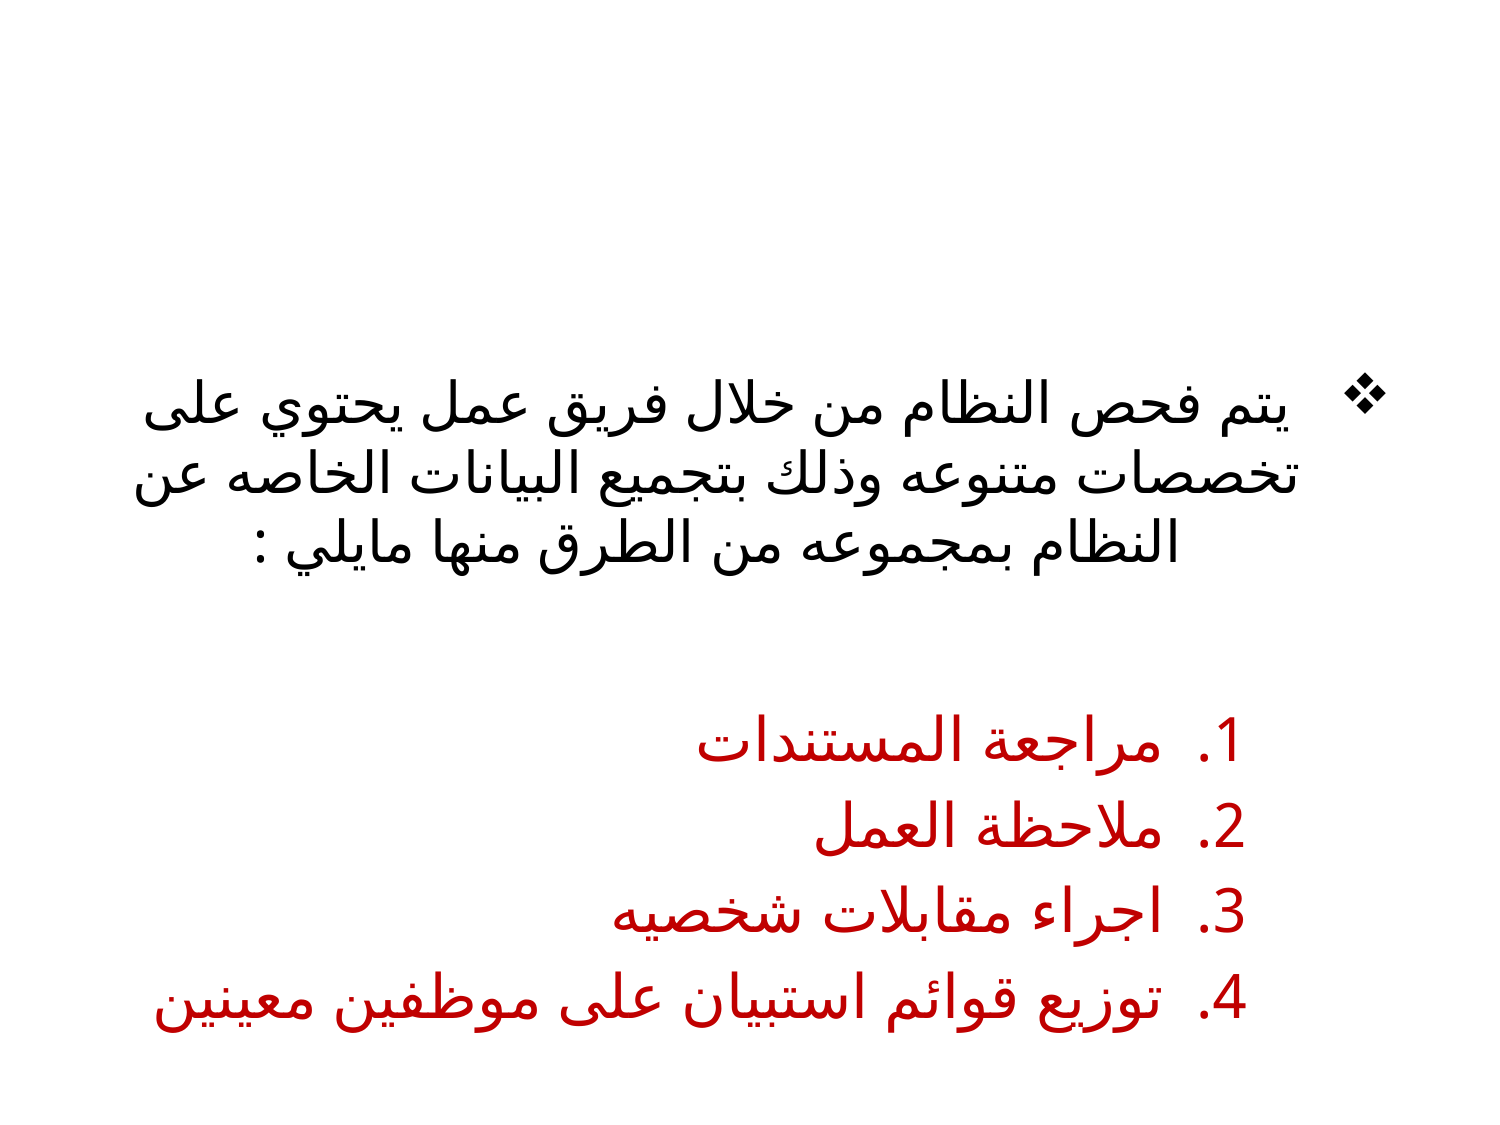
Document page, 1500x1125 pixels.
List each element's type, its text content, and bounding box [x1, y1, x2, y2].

subtitle مراجعة المستندات ملاحظة العمل اجراء مقابلات شخصيه توزيع قوائم استبيان على موظفين معينين [123, 692, 1258, 1083]
title يتم فحص النظام من خلال فريق عمل يحتوي على تخصصات متنوعه وذلك بتجميع البيانات الخاصه عن النظام بمجموعه من الطرق منها مايلي : [112, 349, 1388, 591]
